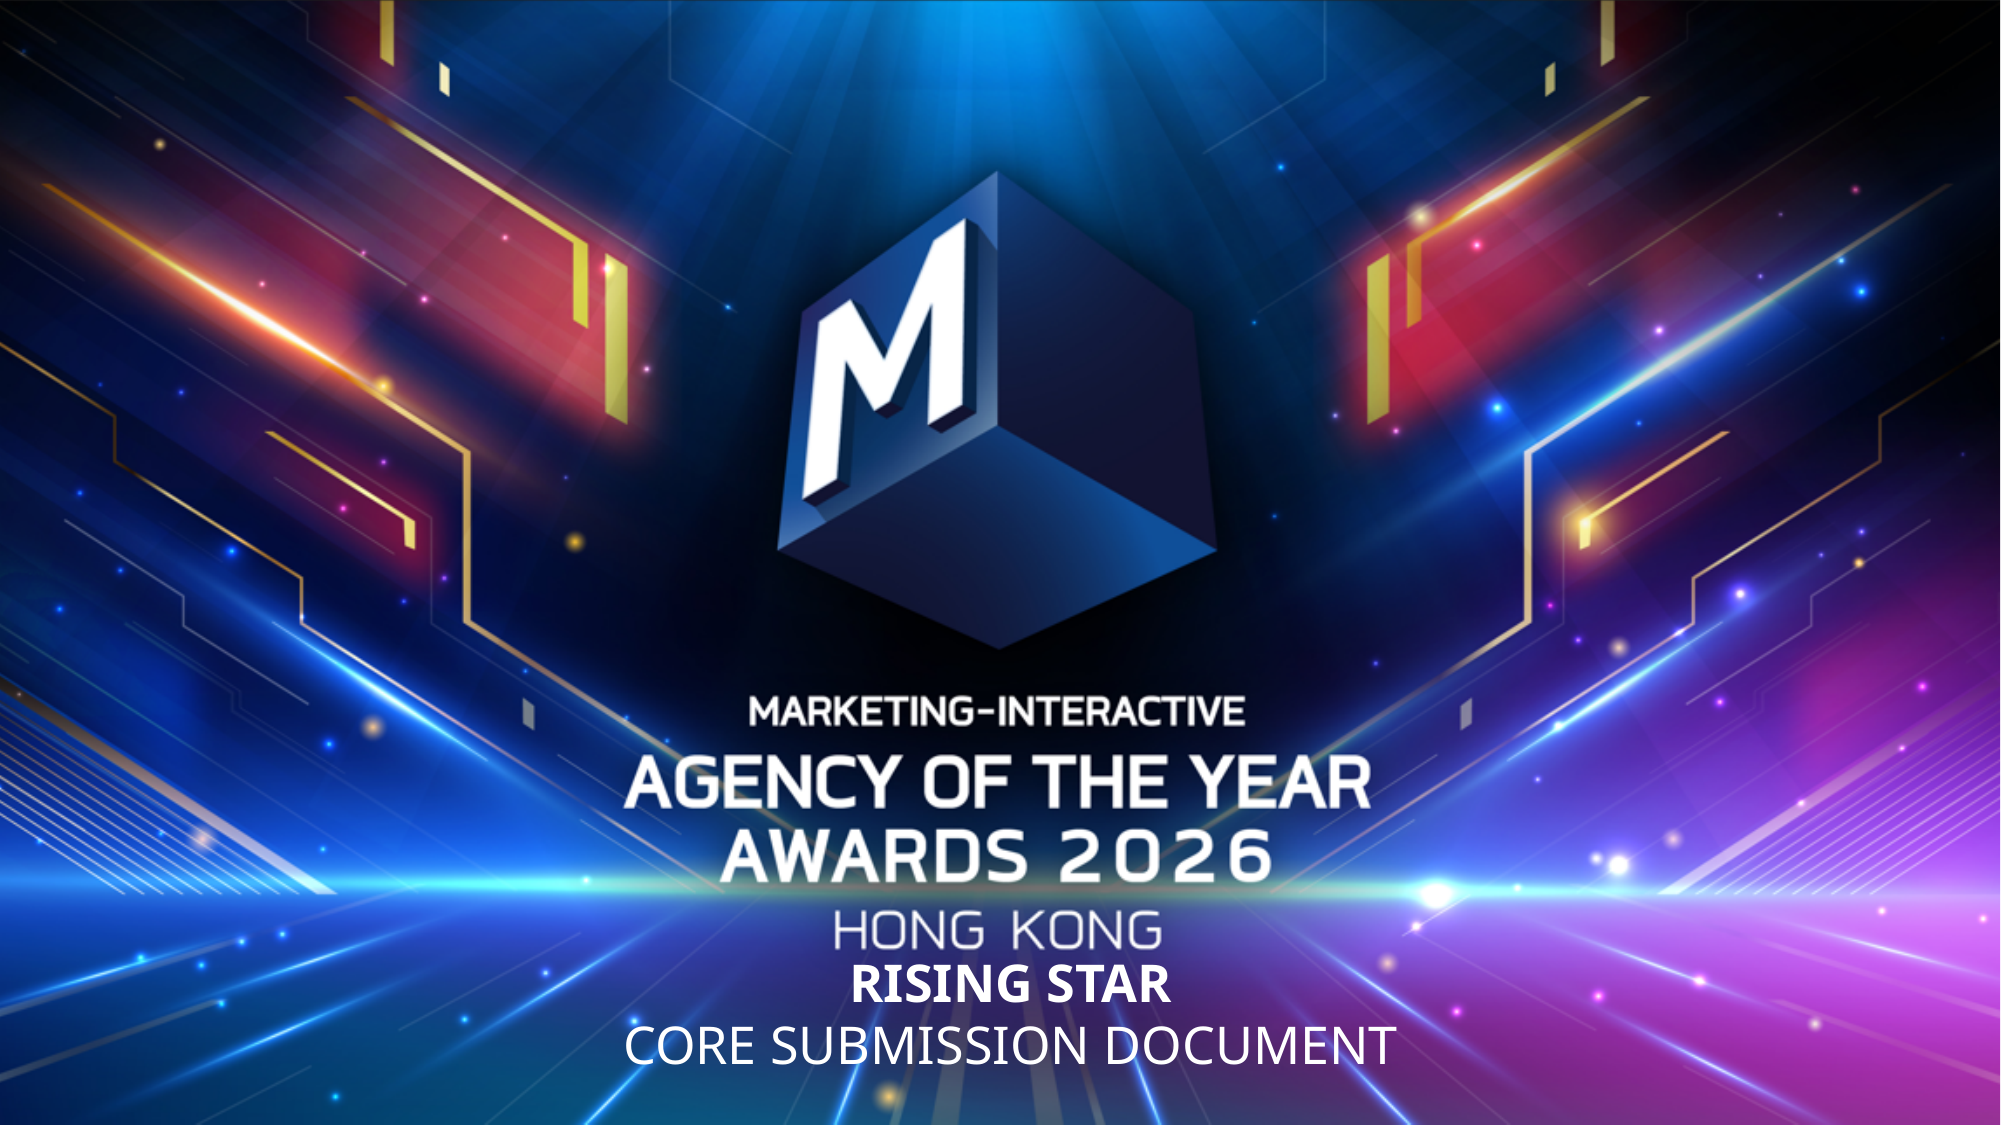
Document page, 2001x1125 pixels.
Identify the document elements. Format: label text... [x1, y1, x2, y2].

picture [0, 0, 2001, 1125]
text_box RISING STAR CORE SUBMISSION DOCUMENT [517, 942, 1518, 1083]
